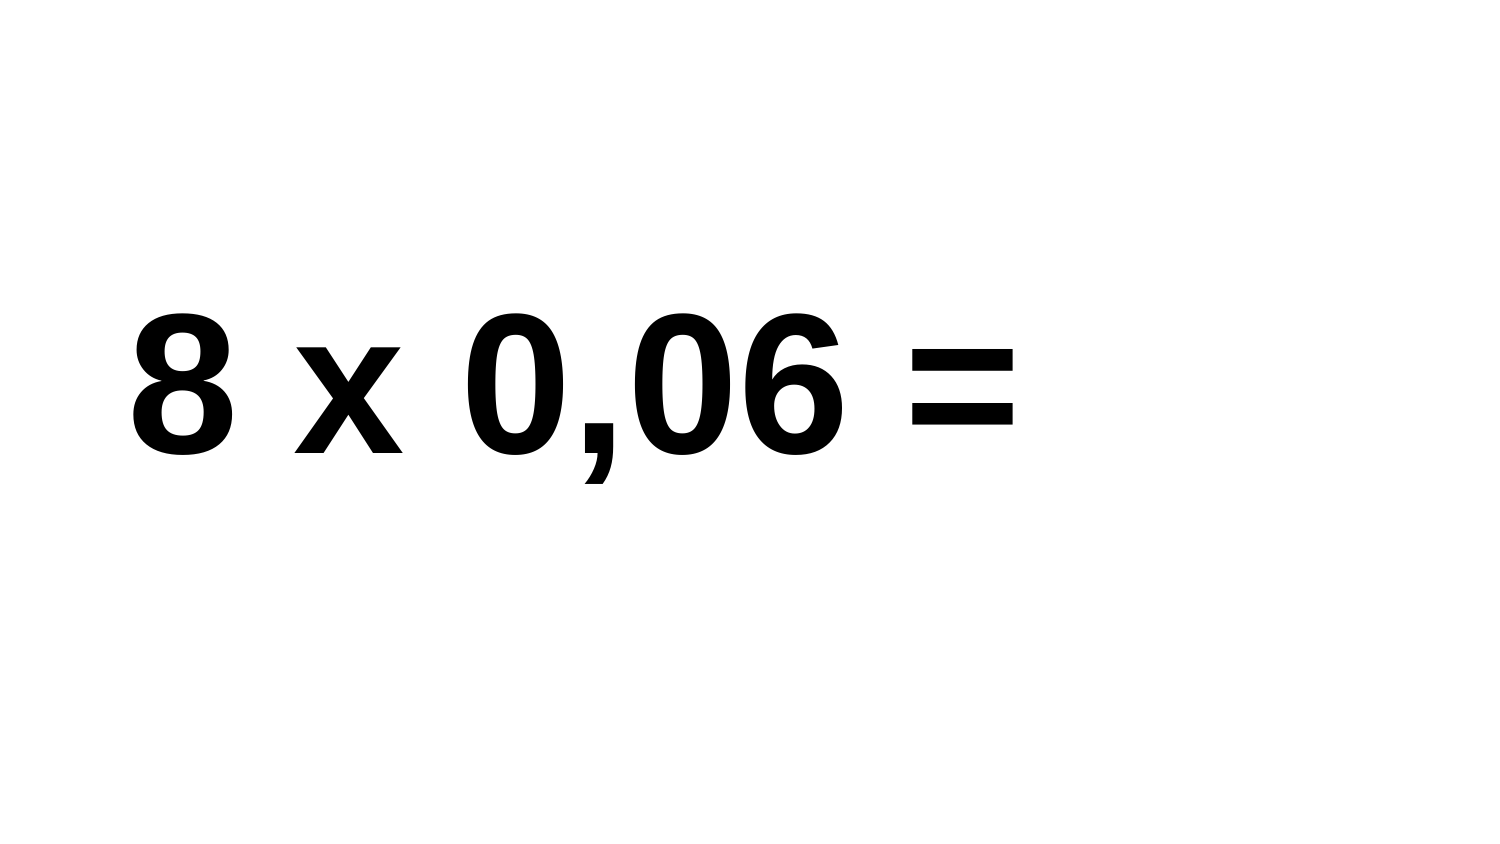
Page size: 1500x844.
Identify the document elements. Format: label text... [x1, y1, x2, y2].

text_box 8 x 0,06 = [112, 318, 1388, 509]
